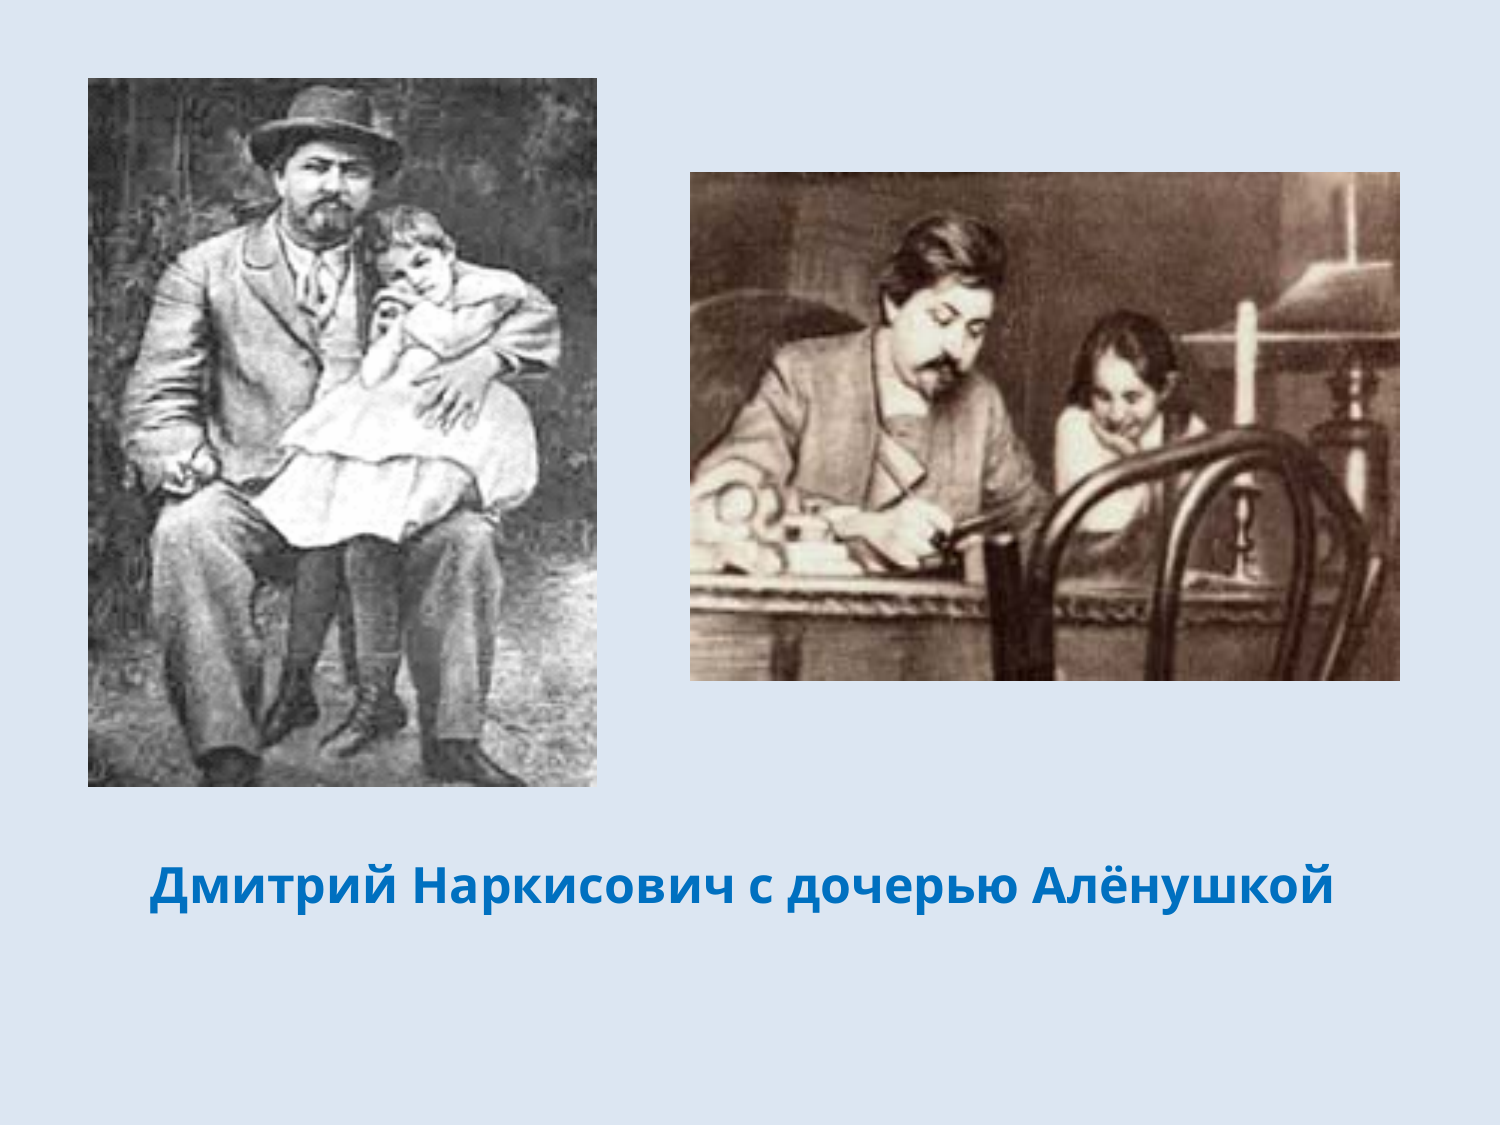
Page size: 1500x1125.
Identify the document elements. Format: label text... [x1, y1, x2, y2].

text_box Дмитрий Наркисович с дочерью Алёнушкой [53, 846, 1447, 921]
picture [690, 172, 1400, 681]
picture [88, 77, 597, 788]
